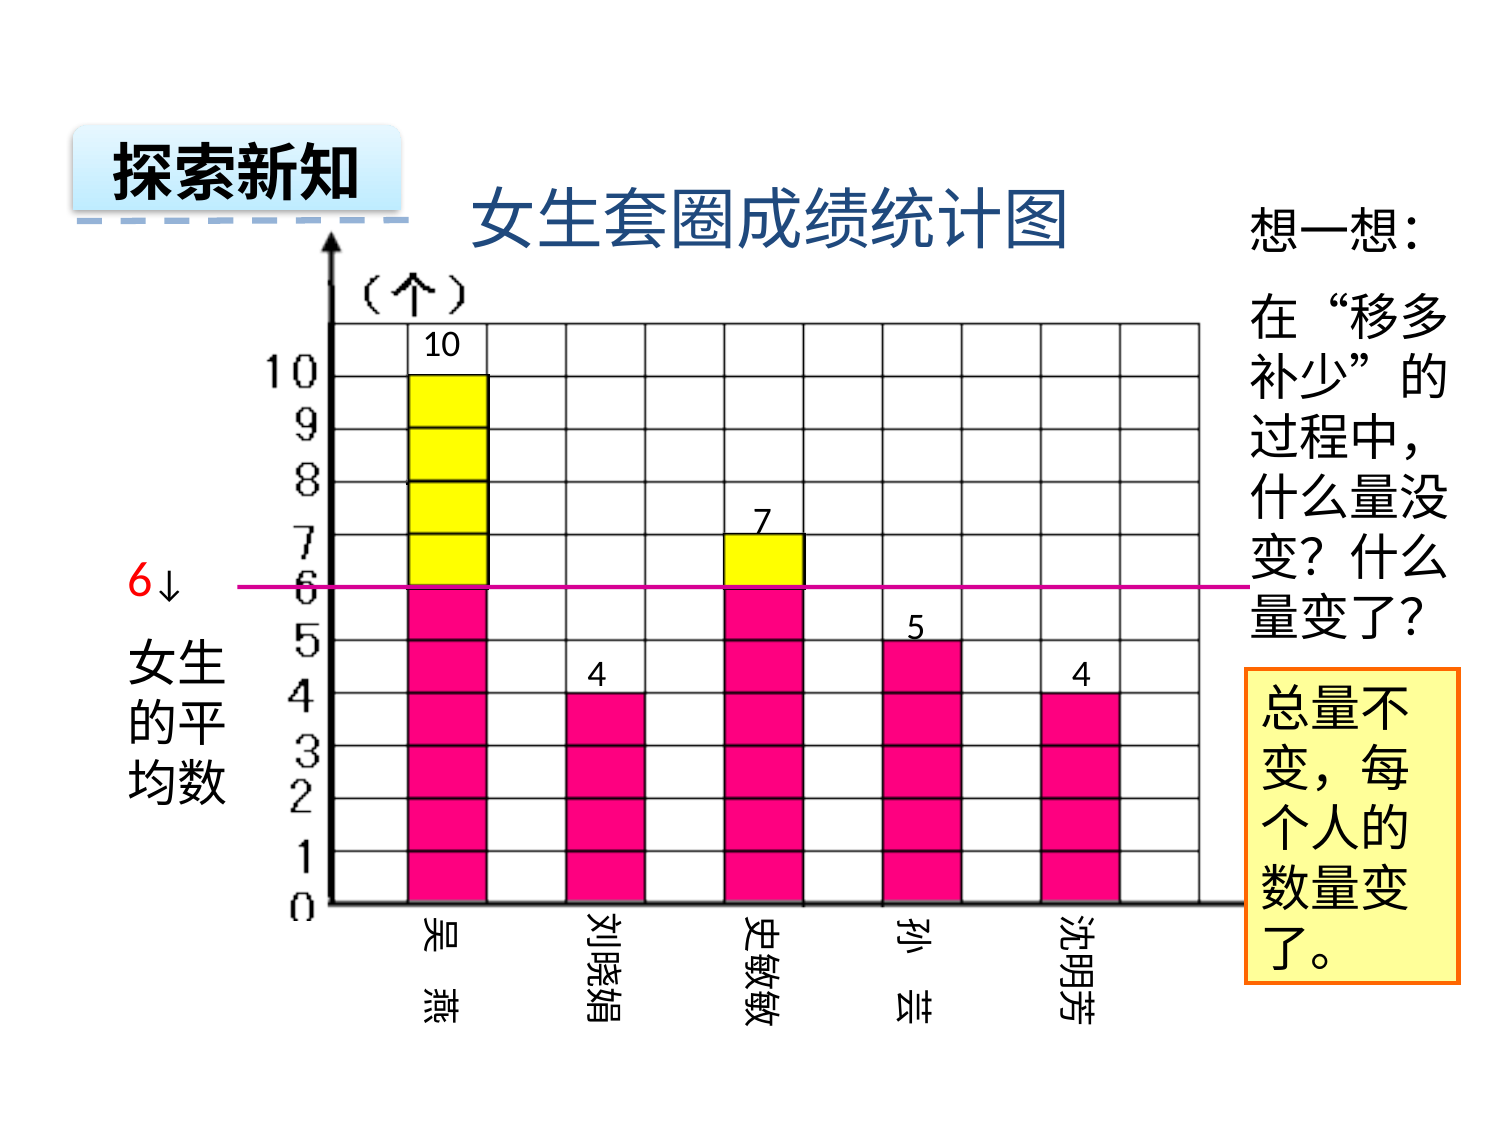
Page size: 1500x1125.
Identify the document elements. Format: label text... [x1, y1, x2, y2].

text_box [404, 904, 1117, 1038]
text_box 6↓ 女生的平均数 [112, 538, 244, 819]
picture [249, 222, 1288, 921]
text_box 探索新知 [72, 124, 402, 212]
text_box 女生套圈成绩统计图 [454, 169, 1129, 221]
text_box 总量不变，每个人的数量变了。 [1246, 668, 1459, 984]
text_box 想一想： 在“移多补少”的过程中，什么量没变？什么量变了？ [1234, 192, 1471, 653]
